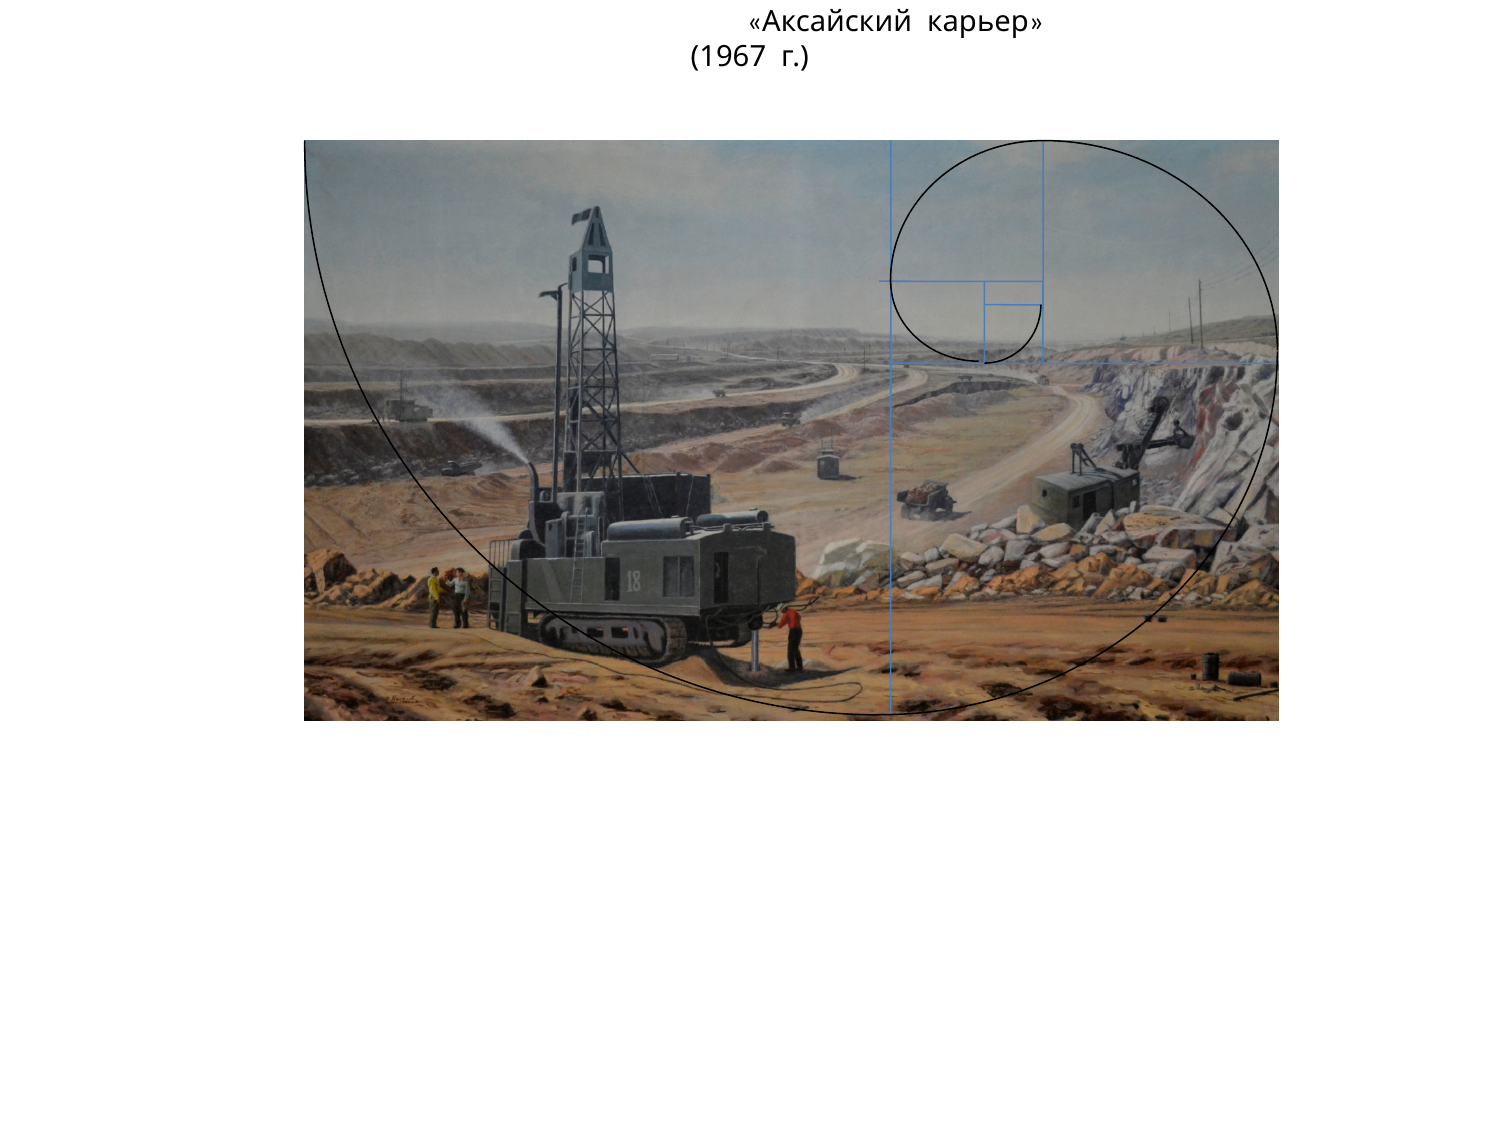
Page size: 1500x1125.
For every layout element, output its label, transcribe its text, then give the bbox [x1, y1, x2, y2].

picture [304, 140, 1279, 721]
text_box «Аксайский карьер» (1967 г.) [407, 12, 1093, 63]
